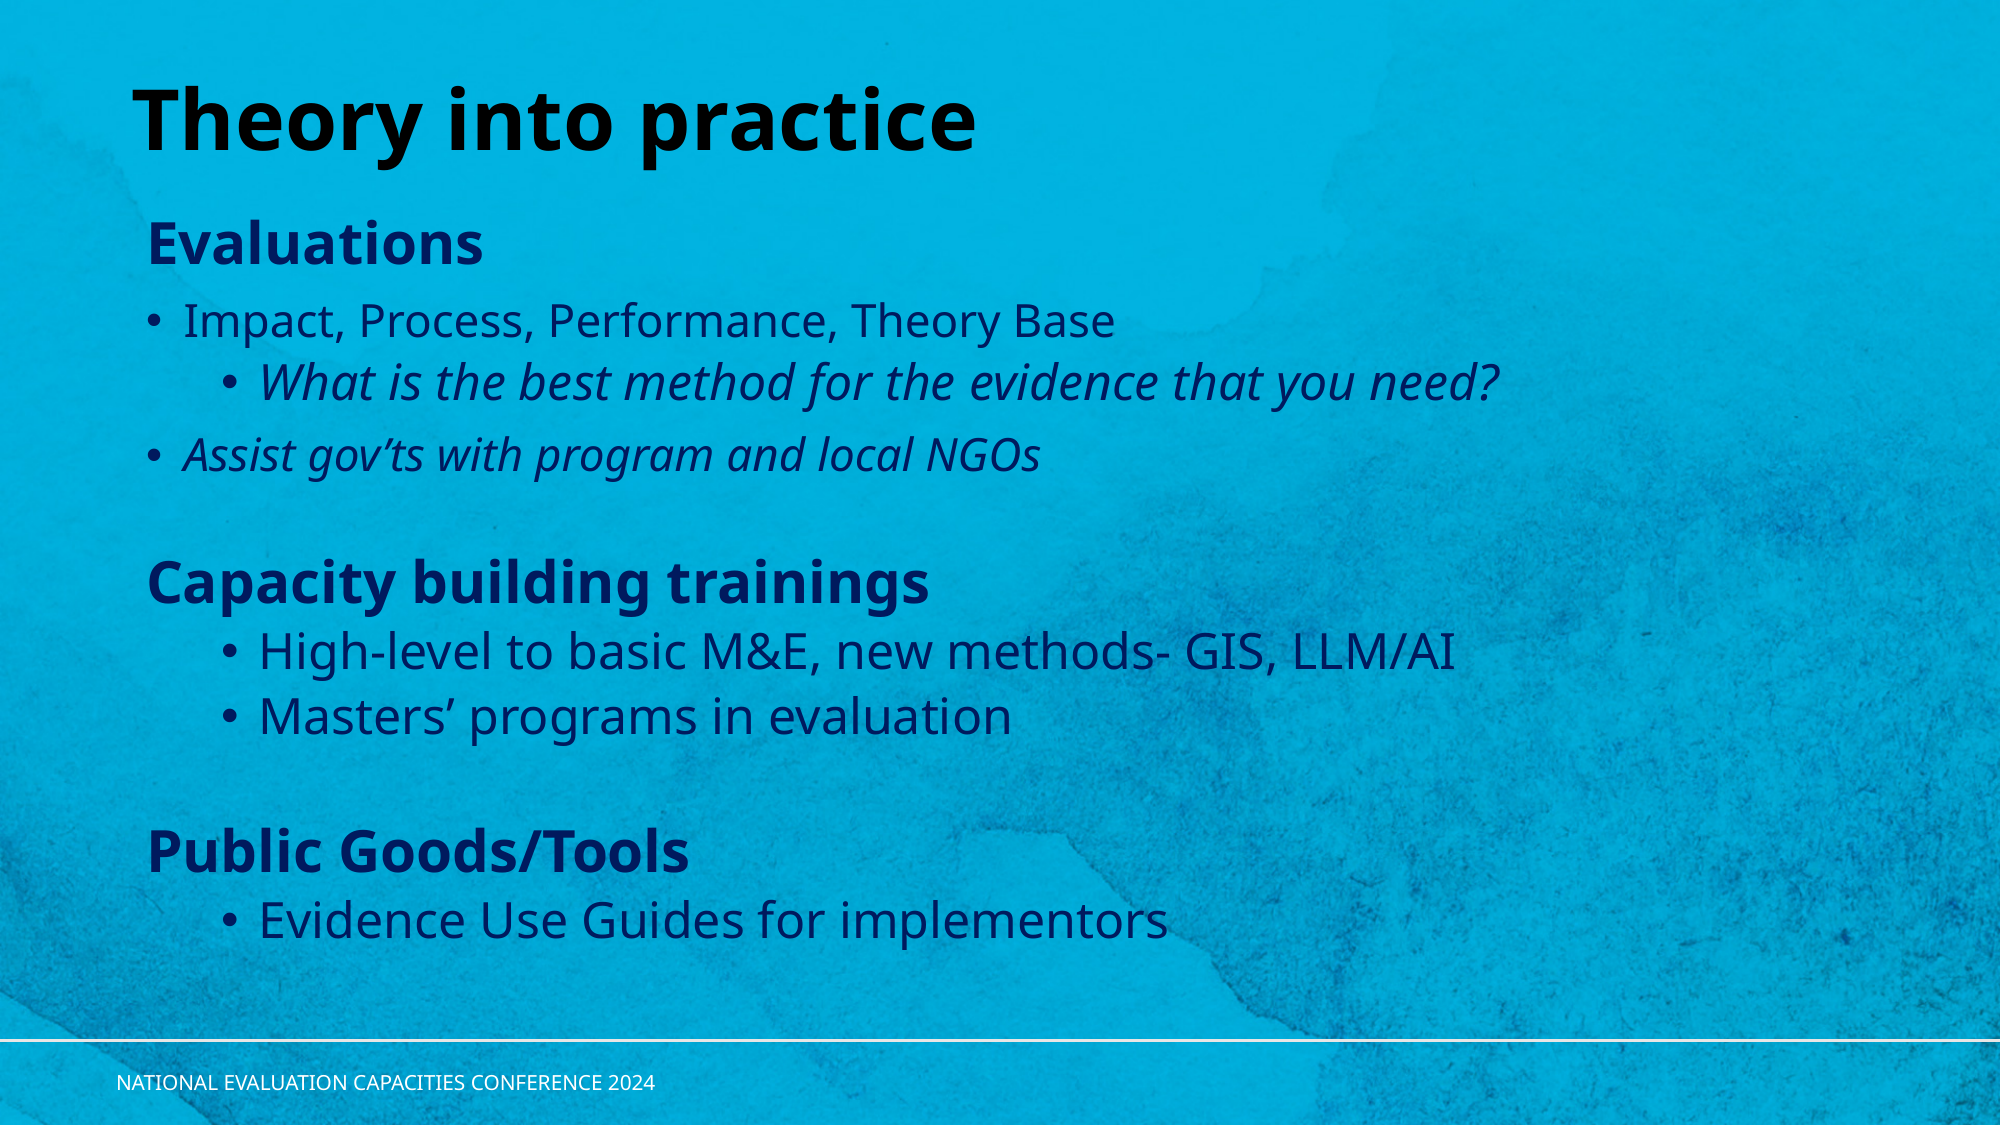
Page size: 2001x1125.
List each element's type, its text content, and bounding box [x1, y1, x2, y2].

list Evaluations Impact, Process, Performance, Theory Base What is the best method for the evidence that you need? Assist gov’ts with program and local NGOs Capacity building trainings High-level to basic M&E, new methods- GIS, LLM/AI Masters’ programs in evaluation Public Goods/Tools Evidence Use Guides for implementors [131, 206, 1899, 1006]
title Theory into practice [116, 69, 1884, 176]
